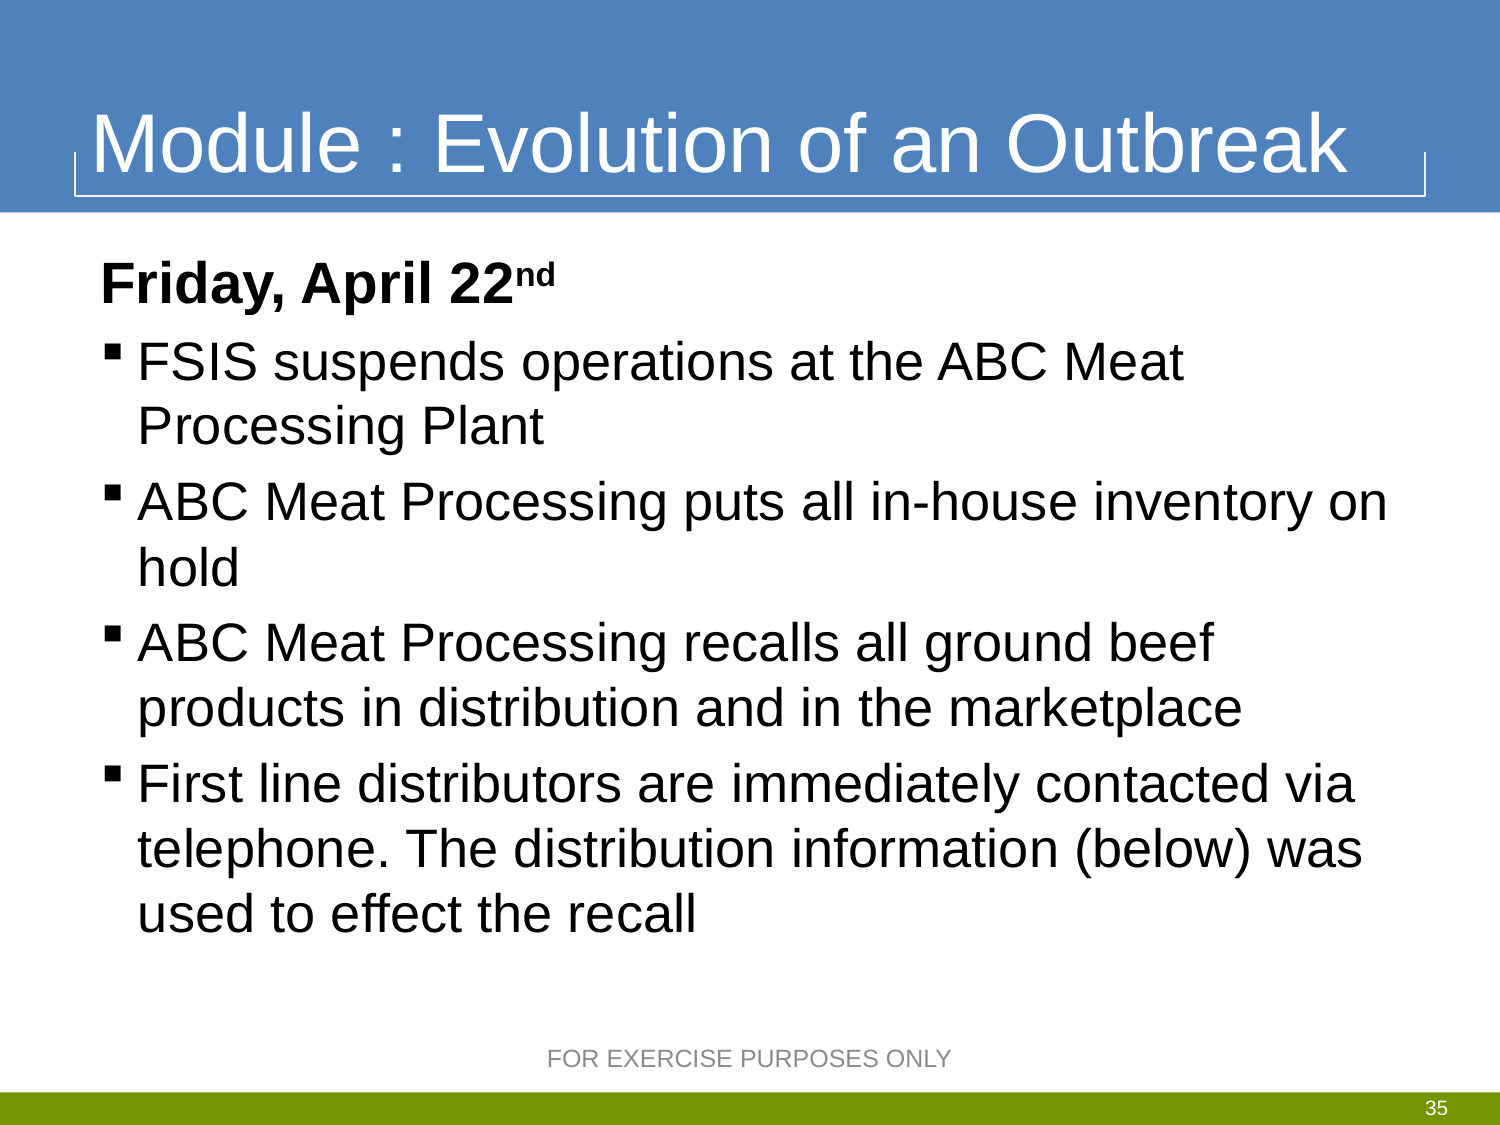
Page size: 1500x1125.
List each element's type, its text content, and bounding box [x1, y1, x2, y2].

title Module : Evolution of an Outbreak [74, 44, 1426, 233]
footer FOR EXERCISE PURPOSES ONLY [512, 1042, 988, 1103]
list Friday, April 22nd FSIS suspends operations at the ABC Meat Processing Plant ABC Meat Processing puts all in-house inventory on hold ABC Meat Processing recalls all ground beef products in distribution and in the marketplace First line distributors are immediately contacted via telephone. The distribution information (below) was used to effect the recall [85, 237, 1436, 981]
